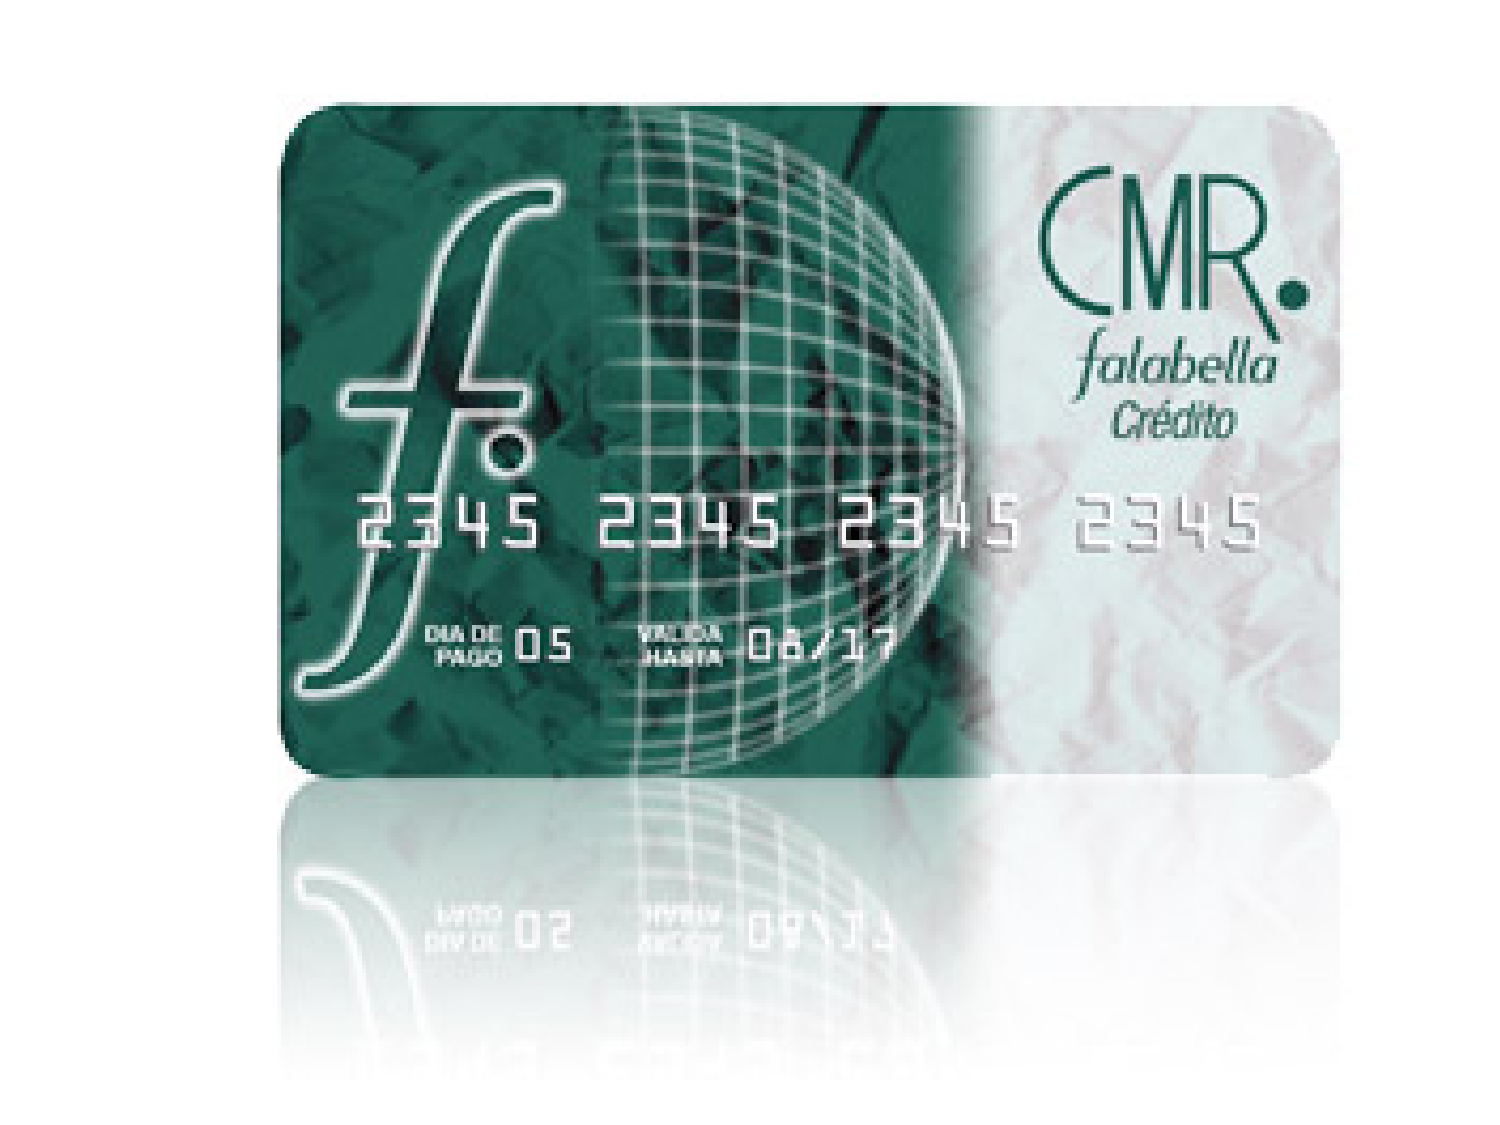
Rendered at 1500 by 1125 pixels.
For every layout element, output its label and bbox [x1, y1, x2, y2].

picture [277, 93, 1353, 1115]
